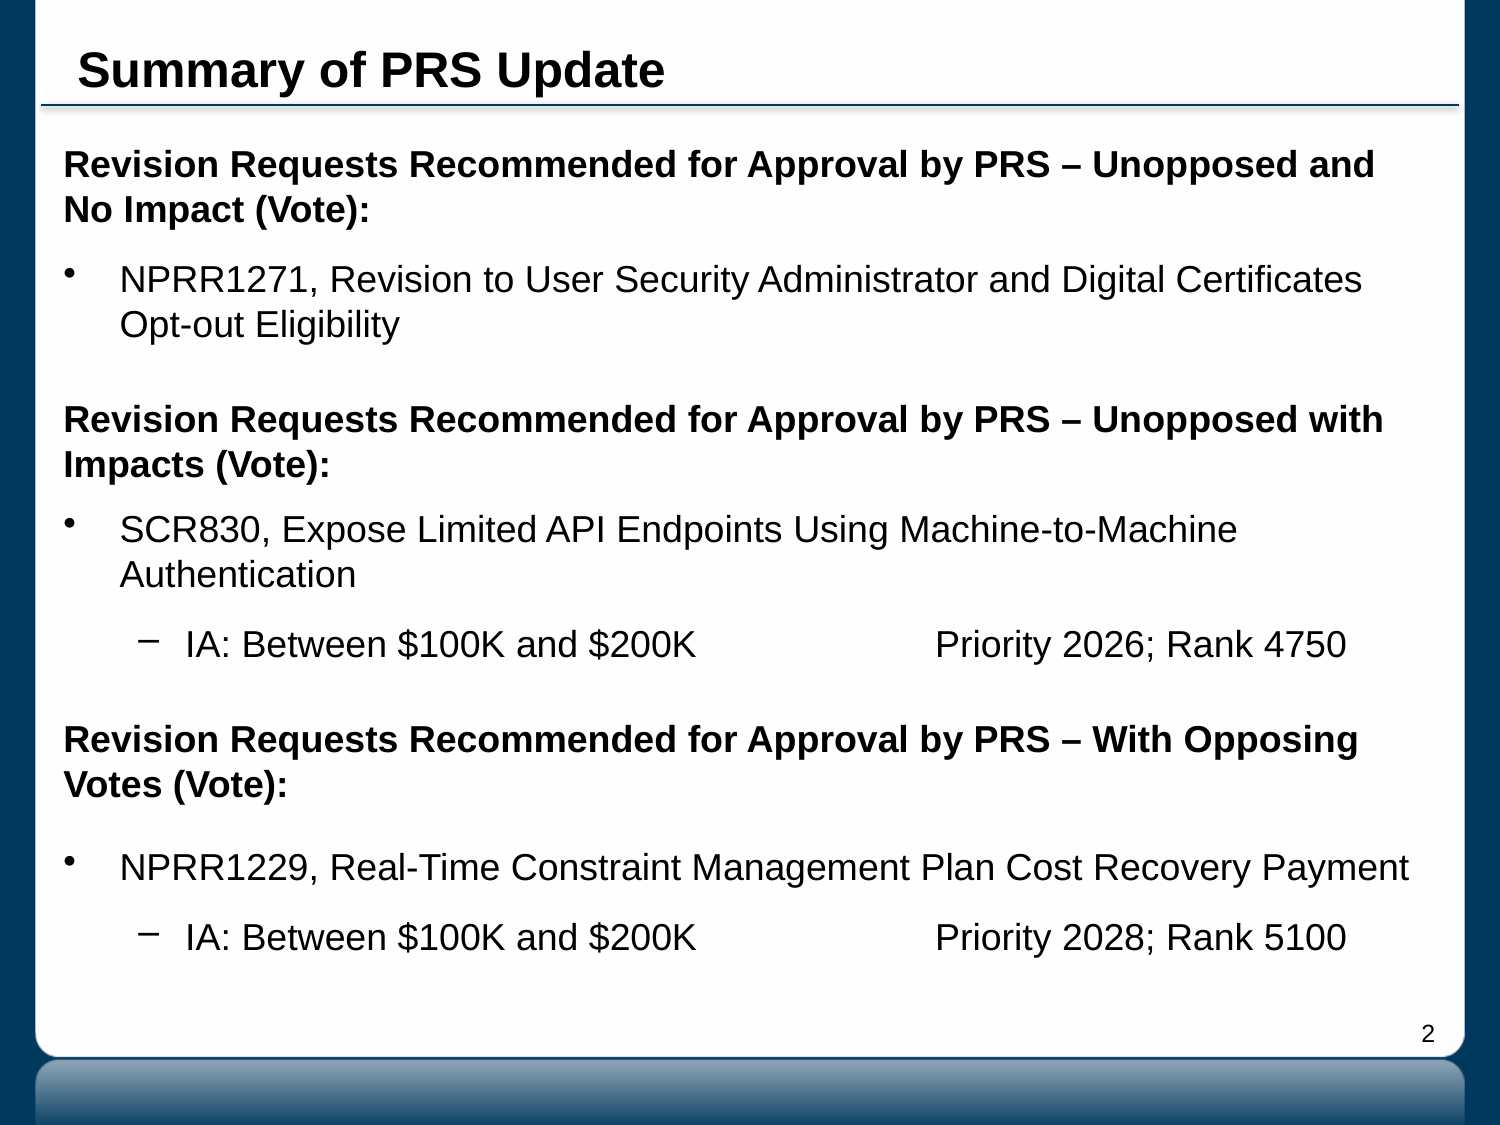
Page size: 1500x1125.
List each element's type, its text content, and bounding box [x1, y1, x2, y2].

text_box Revision Requests Recommended for Approval by PRS – Unopposed and No Impact (Vote): NPRR1271, Revision to User Security Administrator and Digital Certificates Opt-out Eligibility Revision Requests Recommended for Approval by PRS – Unopposed with Impacts (Vote): SCR830, Expose Limited API Endpoints Using Machine-to-Machine Authentication IA: Between $100K and $200K Priority 2026; Rank 4750 Revision Requests Recommended for Approval by PRS – With Opposing Votes (Vote): NPRR1229, Real-Time Constraint Management Plan Cost Recovery Payment IA: Between $100K and $200K Priority 2028; Rank 5100 [48, 132, 1449, 1051]
title Summary of PRS Update [62, 29, 1450, 106]
picture [35, 0, 1465, 1125]
